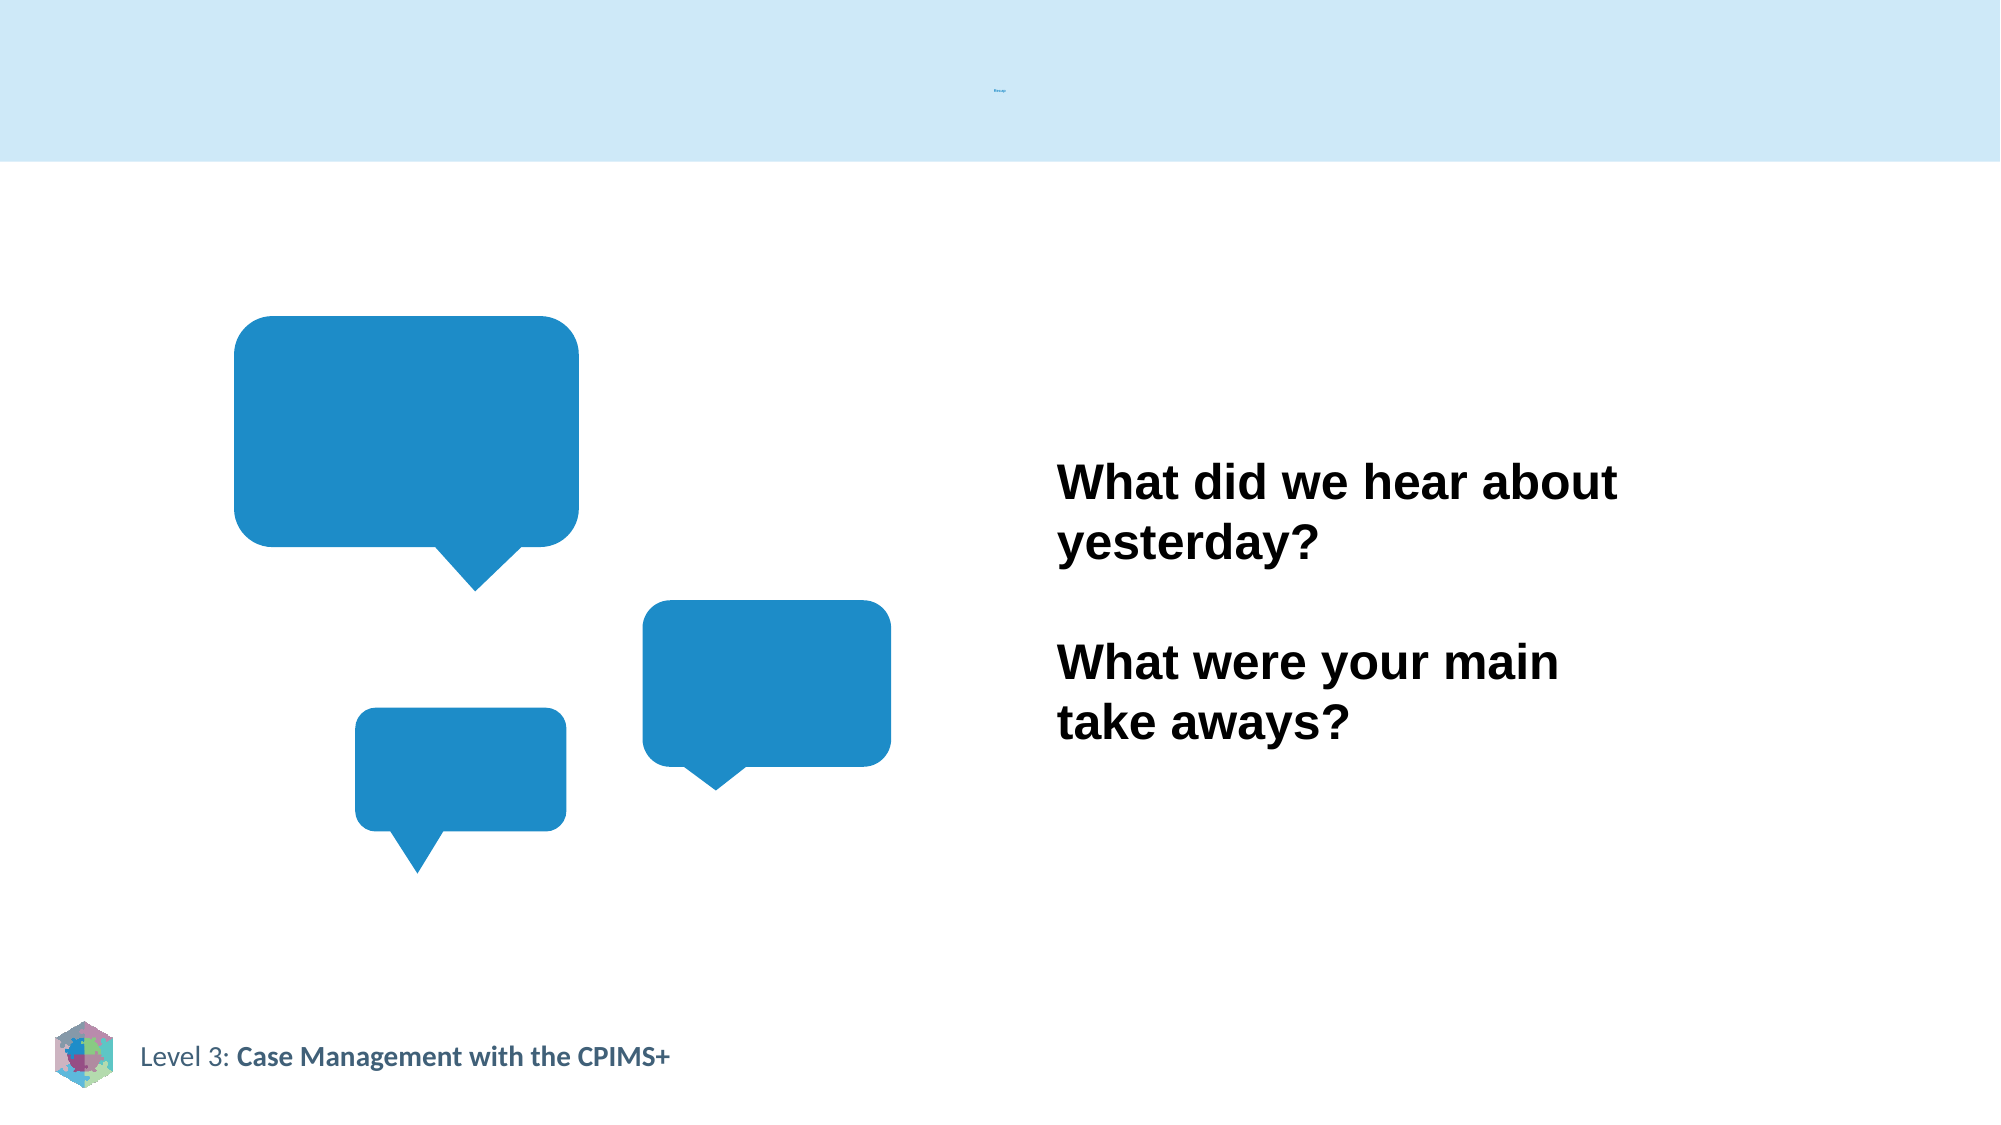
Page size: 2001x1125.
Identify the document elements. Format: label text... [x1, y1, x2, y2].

title Recap [137, 19, 1863, 163]
text_box What did we hear about yesterday? What were your main take aways? [1033, 442, 1661, 758]
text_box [233, 316, 892, 832]
picture [55, 1021, 113, 1088]
